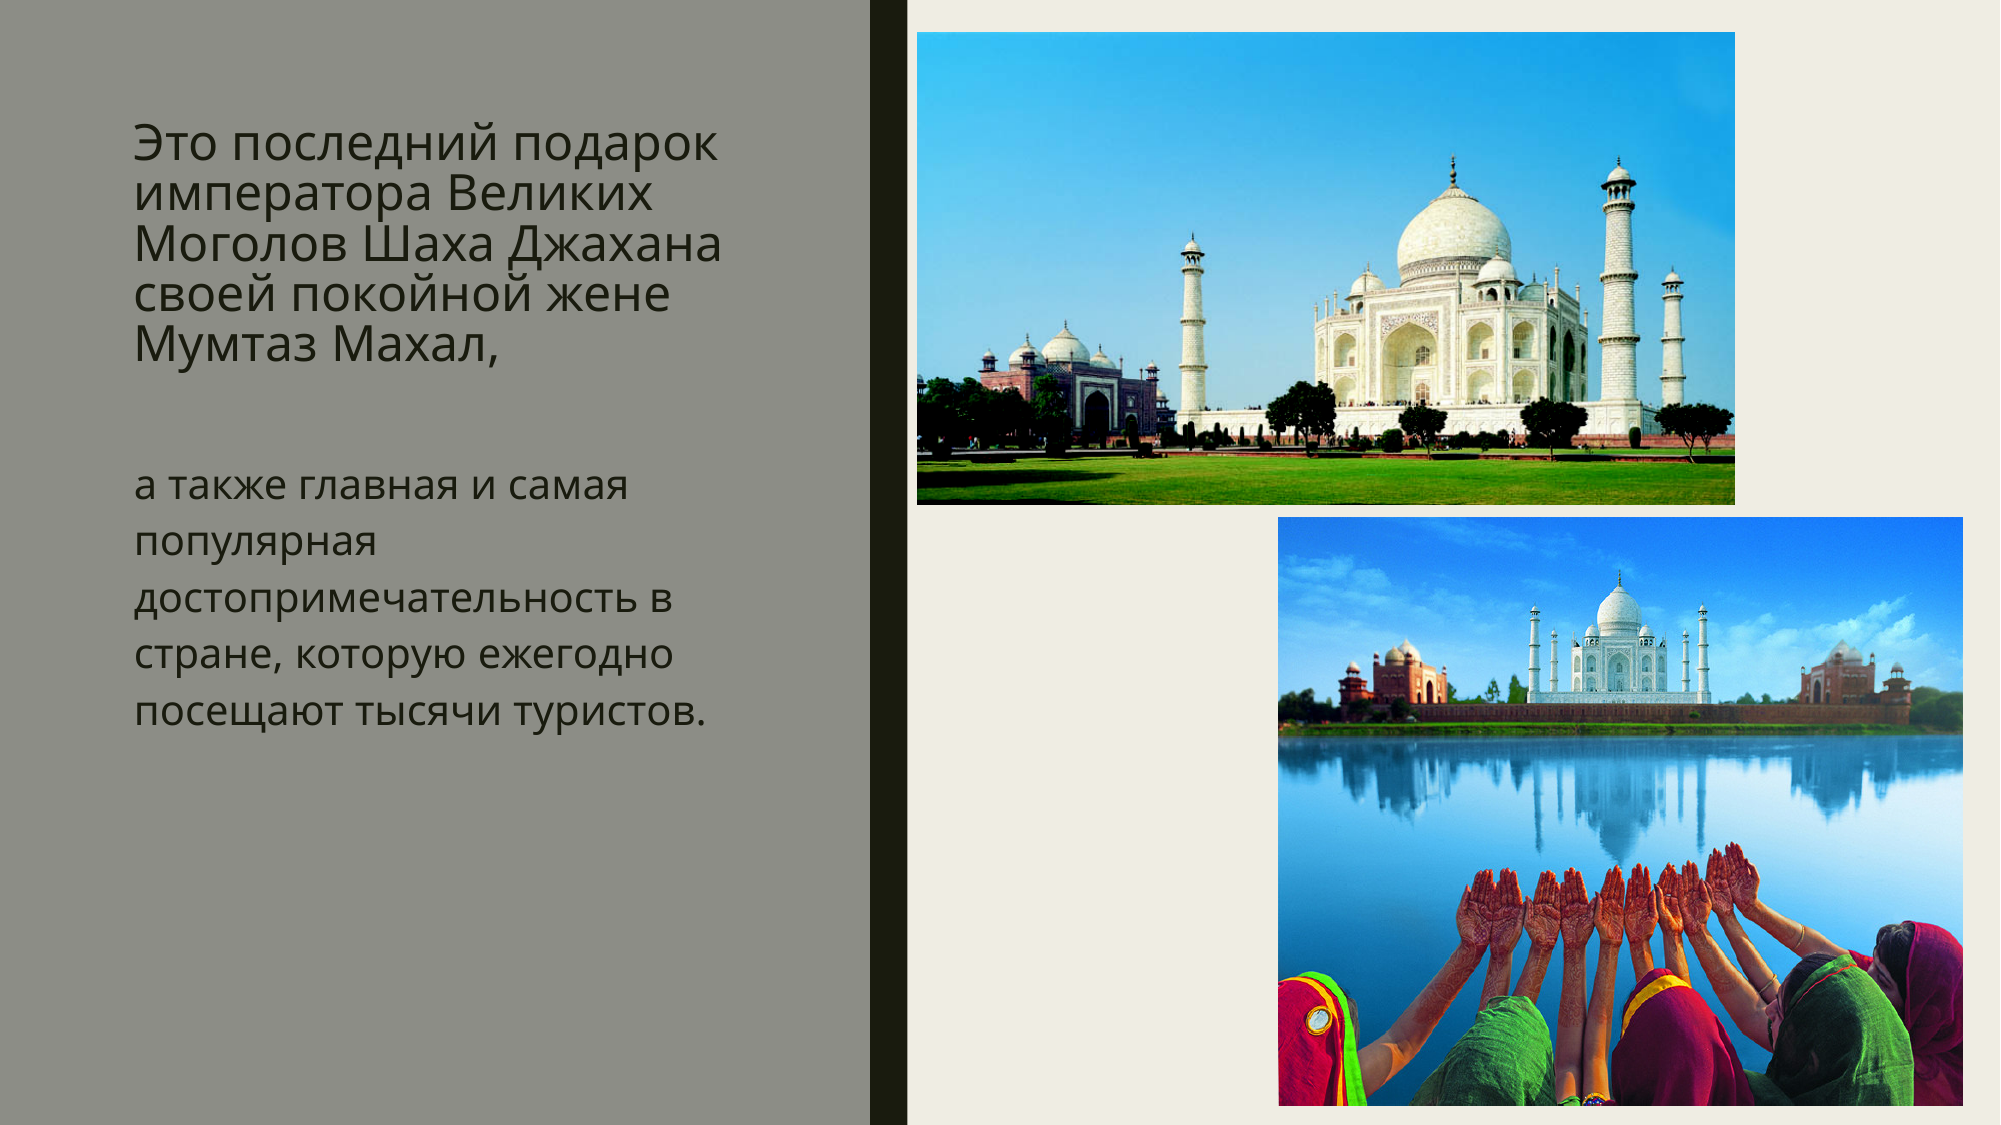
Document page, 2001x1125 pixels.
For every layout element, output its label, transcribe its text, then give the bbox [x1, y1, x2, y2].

list а также главная и самая популярная достопримечательность в стране, которую ежегодно посещают тысячи туристов. [118, 443, 752, 840]
picture [1278, 517, 1963, 1106]
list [917, 32, 1735, 506]
title Это последний подарок императора Великих Моголов Шаха Джахана своей покойной жене Мумтаз Махал, [118, 112, 752, 420]
